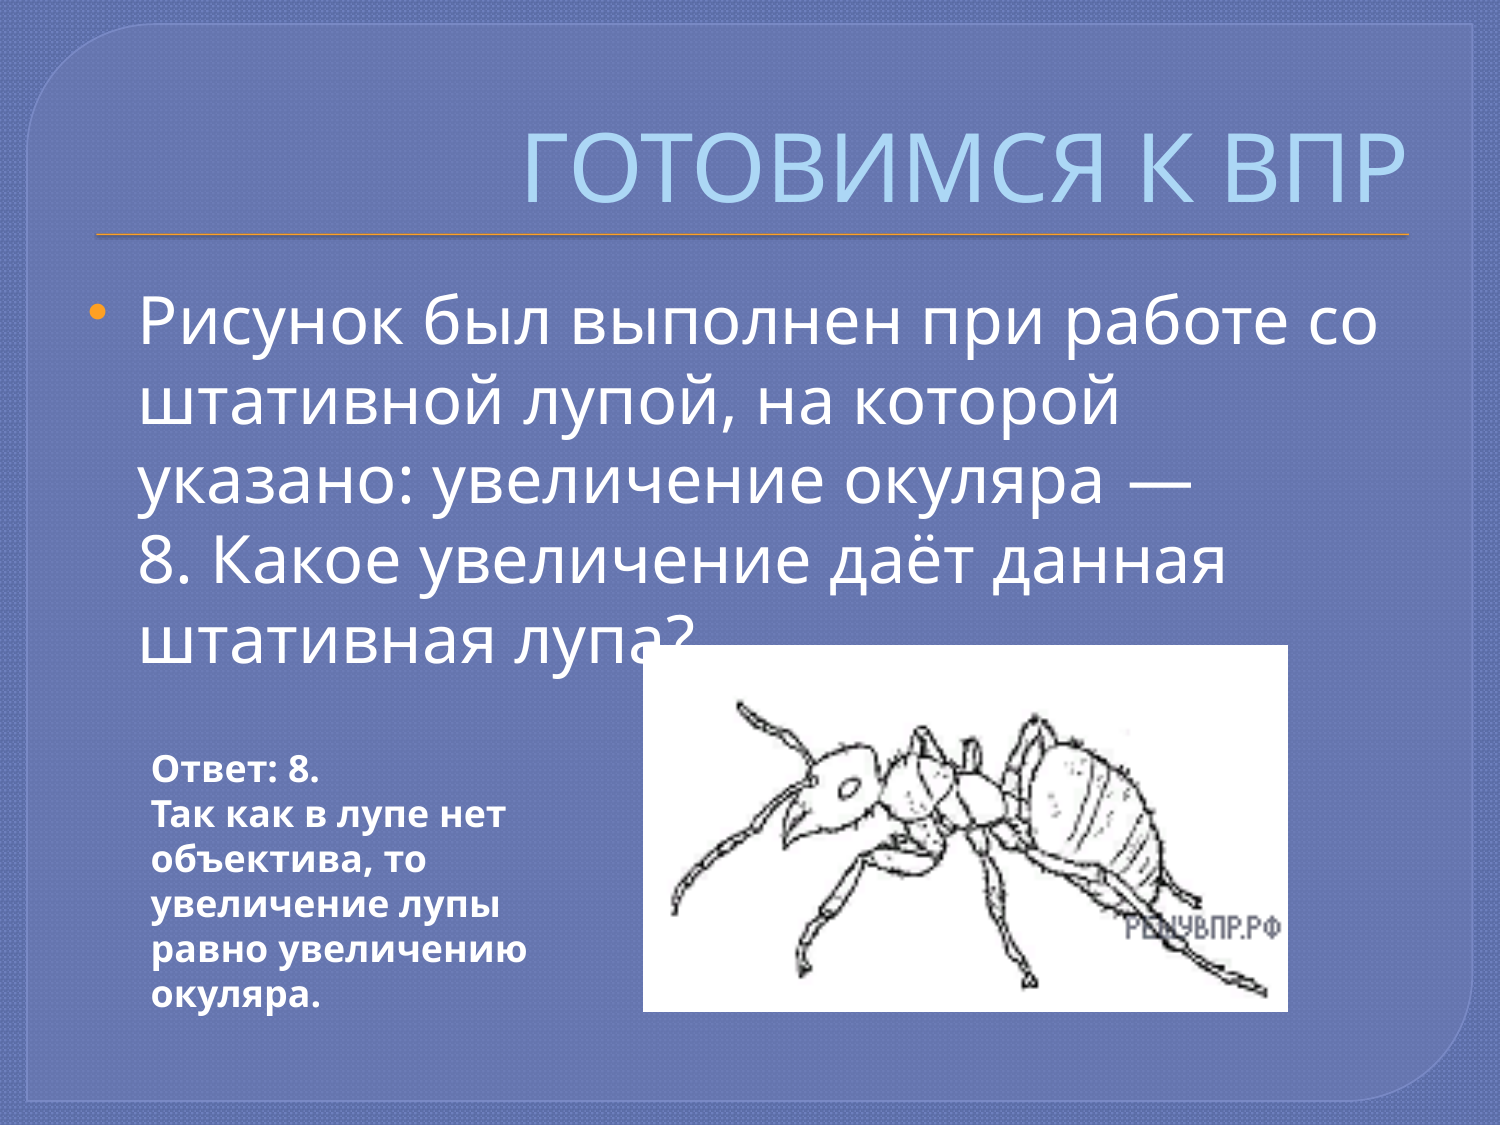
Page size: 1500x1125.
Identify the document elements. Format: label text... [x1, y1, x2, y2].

picture [643, 644, 1288, 1012]
list Рисунок был выполнен при работе со штативной лупой, на которой указано: увеличение окуляра — 8. Какое увеличение даёт данная штативная лупа? [75, 270, 1425, 1013]
title ГОТОВИМСЯ К ВПР [75, 41, 1425, 230]
text_box Ответ: 8. Так как в лупе нет объектива, то увеличение лупы равно увеличению окуляра. [135, 737, 585, 1023]
